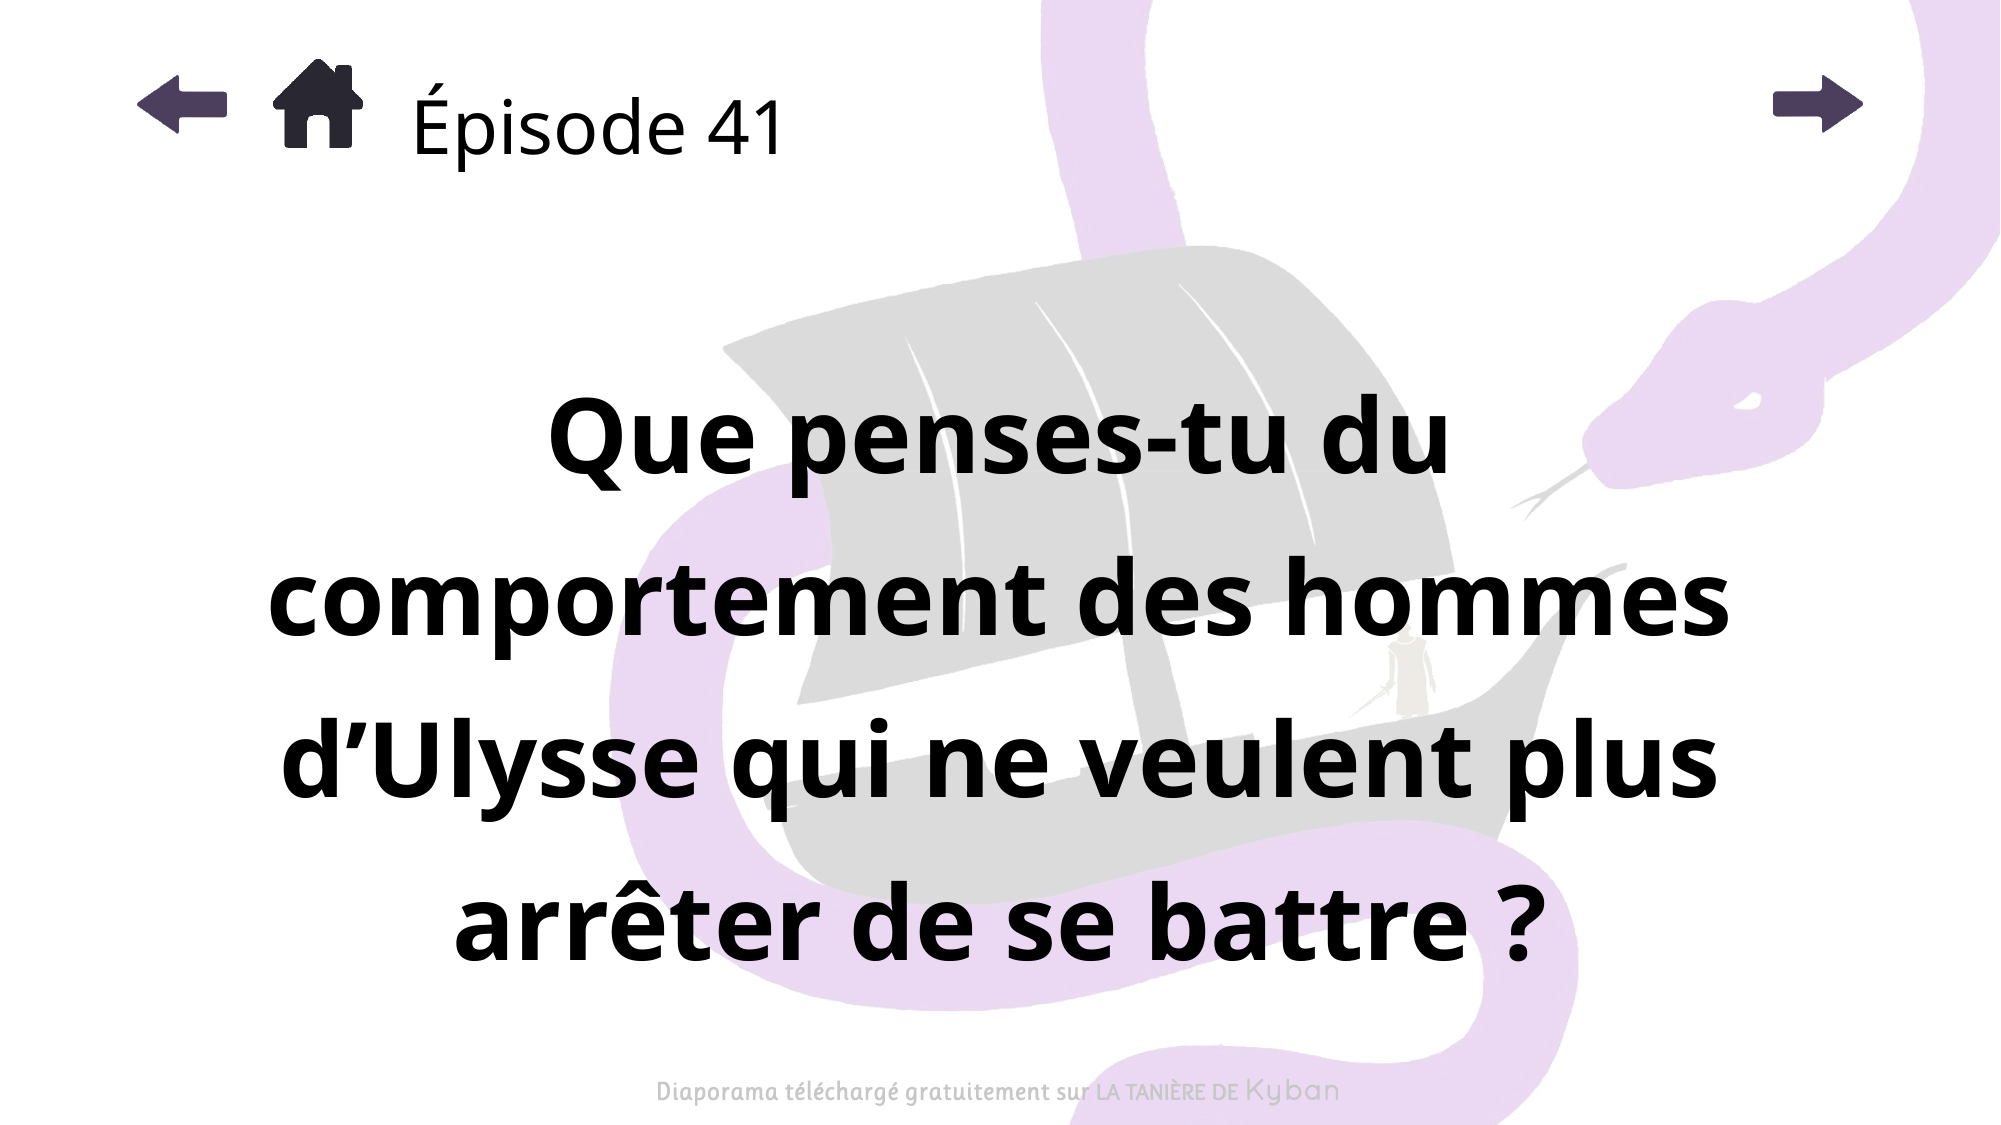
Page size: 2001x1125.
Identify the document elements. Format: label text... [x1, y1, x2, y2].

list Que penses-tu du comportement des hommes d’Ulysse qui ne veulent plus arrêter de se battre ? [137, 299, 1863, 1014]
title Épisode 41 [395, 59, 1863, 202]
picture [0, 0, 2001, 1125]
